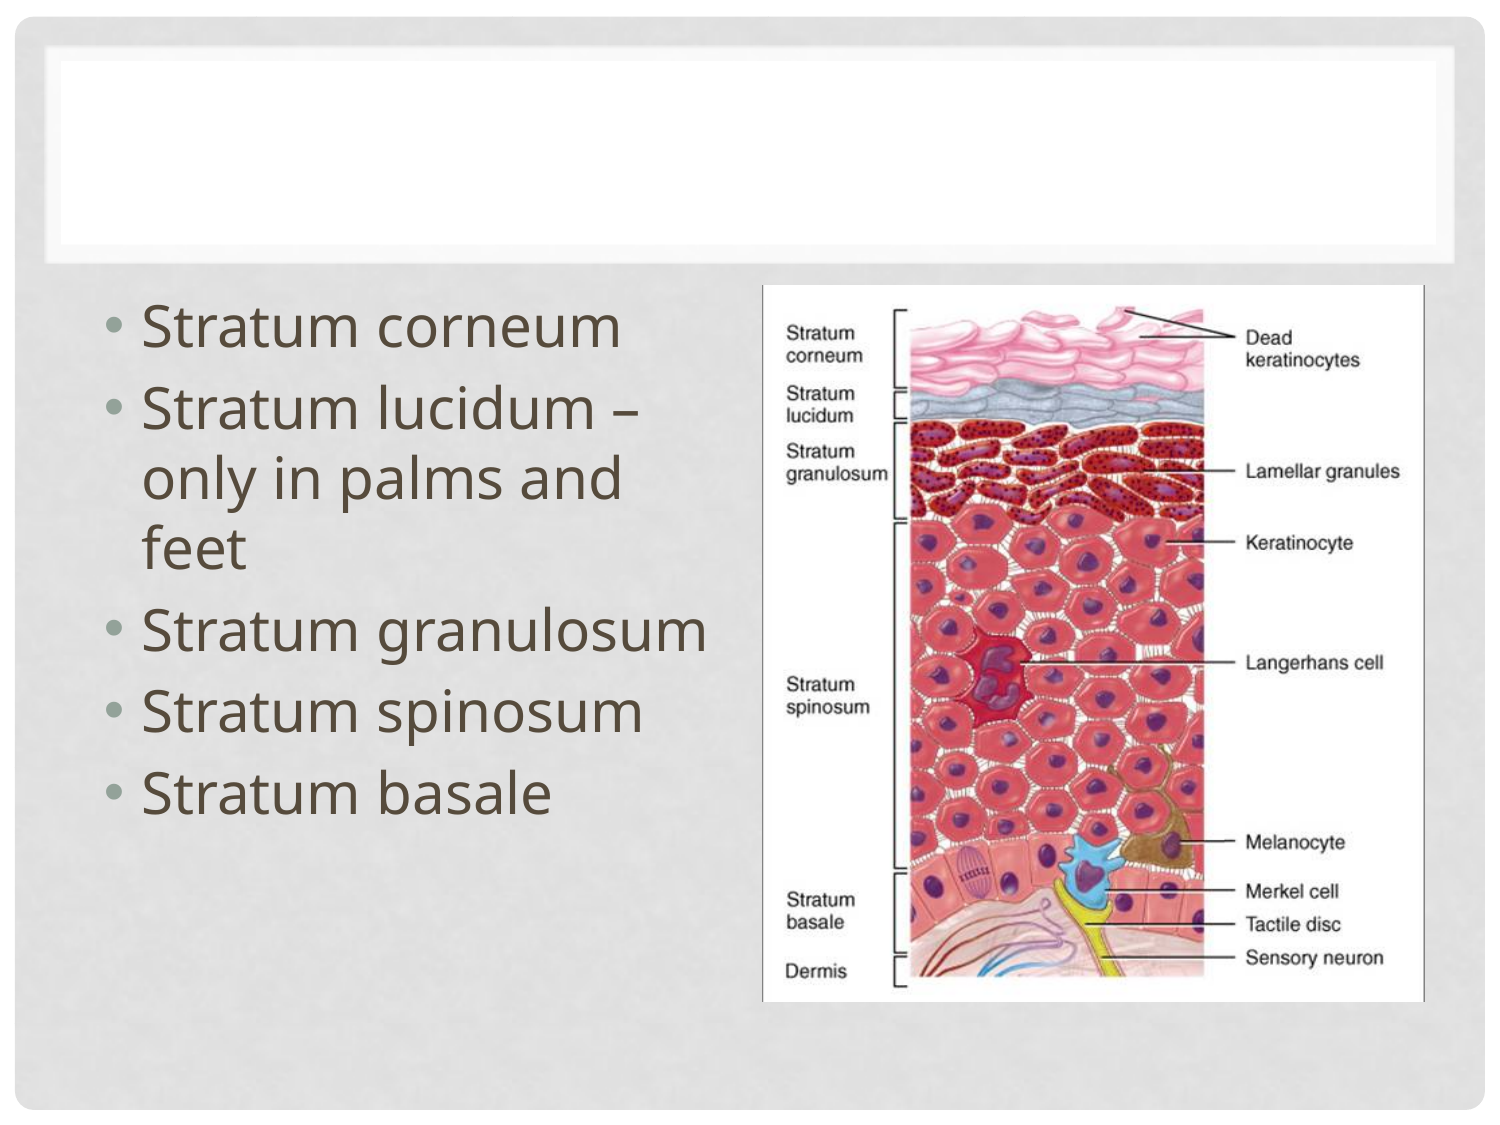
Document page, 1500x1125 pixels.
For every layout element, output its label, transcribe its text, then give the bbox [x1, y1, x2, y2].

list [762, 285, 1426, 1002]
list Stratum corneum Stratum lucidum – only in palms and feet Stratum granulosum Stratum spinosum Stratum basale [69, 281, 733, 1005]
